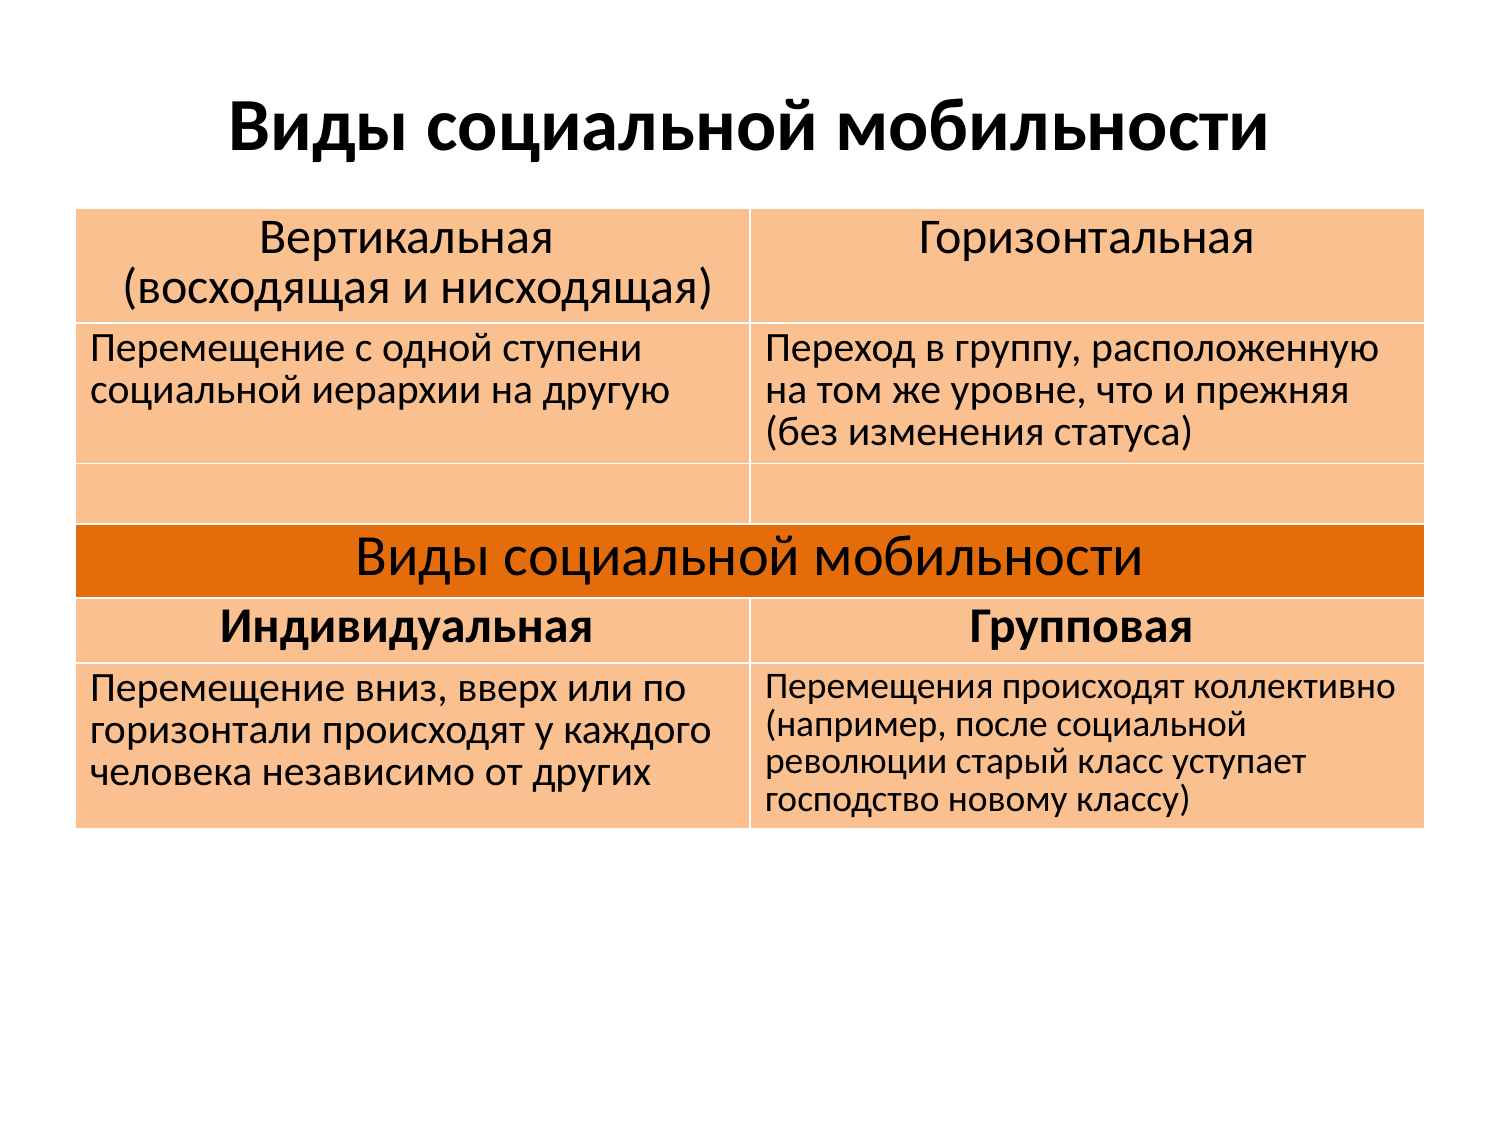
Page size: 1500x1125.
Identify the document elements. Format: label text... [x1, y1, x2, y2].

table_cell Перемещение с одной ступени социальной иерархии на другую [76, 324, 749, 463]
table_cell Виды социальной мобильности [76, 525, 1424, 597]
table_cell [76, 464, 749, 523]
table_cell Переход в группу, расположенную на том же уровне, что и прежняя (без изменения статуса) [751, 324, 1424, 463]
table_cell Индивидуальная [76, 599, 749, 662]
table_header Вертикальная (восходящая и нисходящая) [76, 209, 749, 322]
table_header Горизонтальная [751, 209, 1424, 322]
title Виды социальной мобильности [75, 45, 1425, 197]
table_cell Перемещение вниз, вверх или по горизонтали происходят у каждого человека независимо от других [76, 664, 749, 828]
table_cell Перемещения происходят коллективно (например, после социальной революции старый класс уступает господство новому классу) [751, 664, 1424, 828]
table_cell Групповая [751, 599, 1424, 662]
table_cell [751, 464, 1424, 523]
